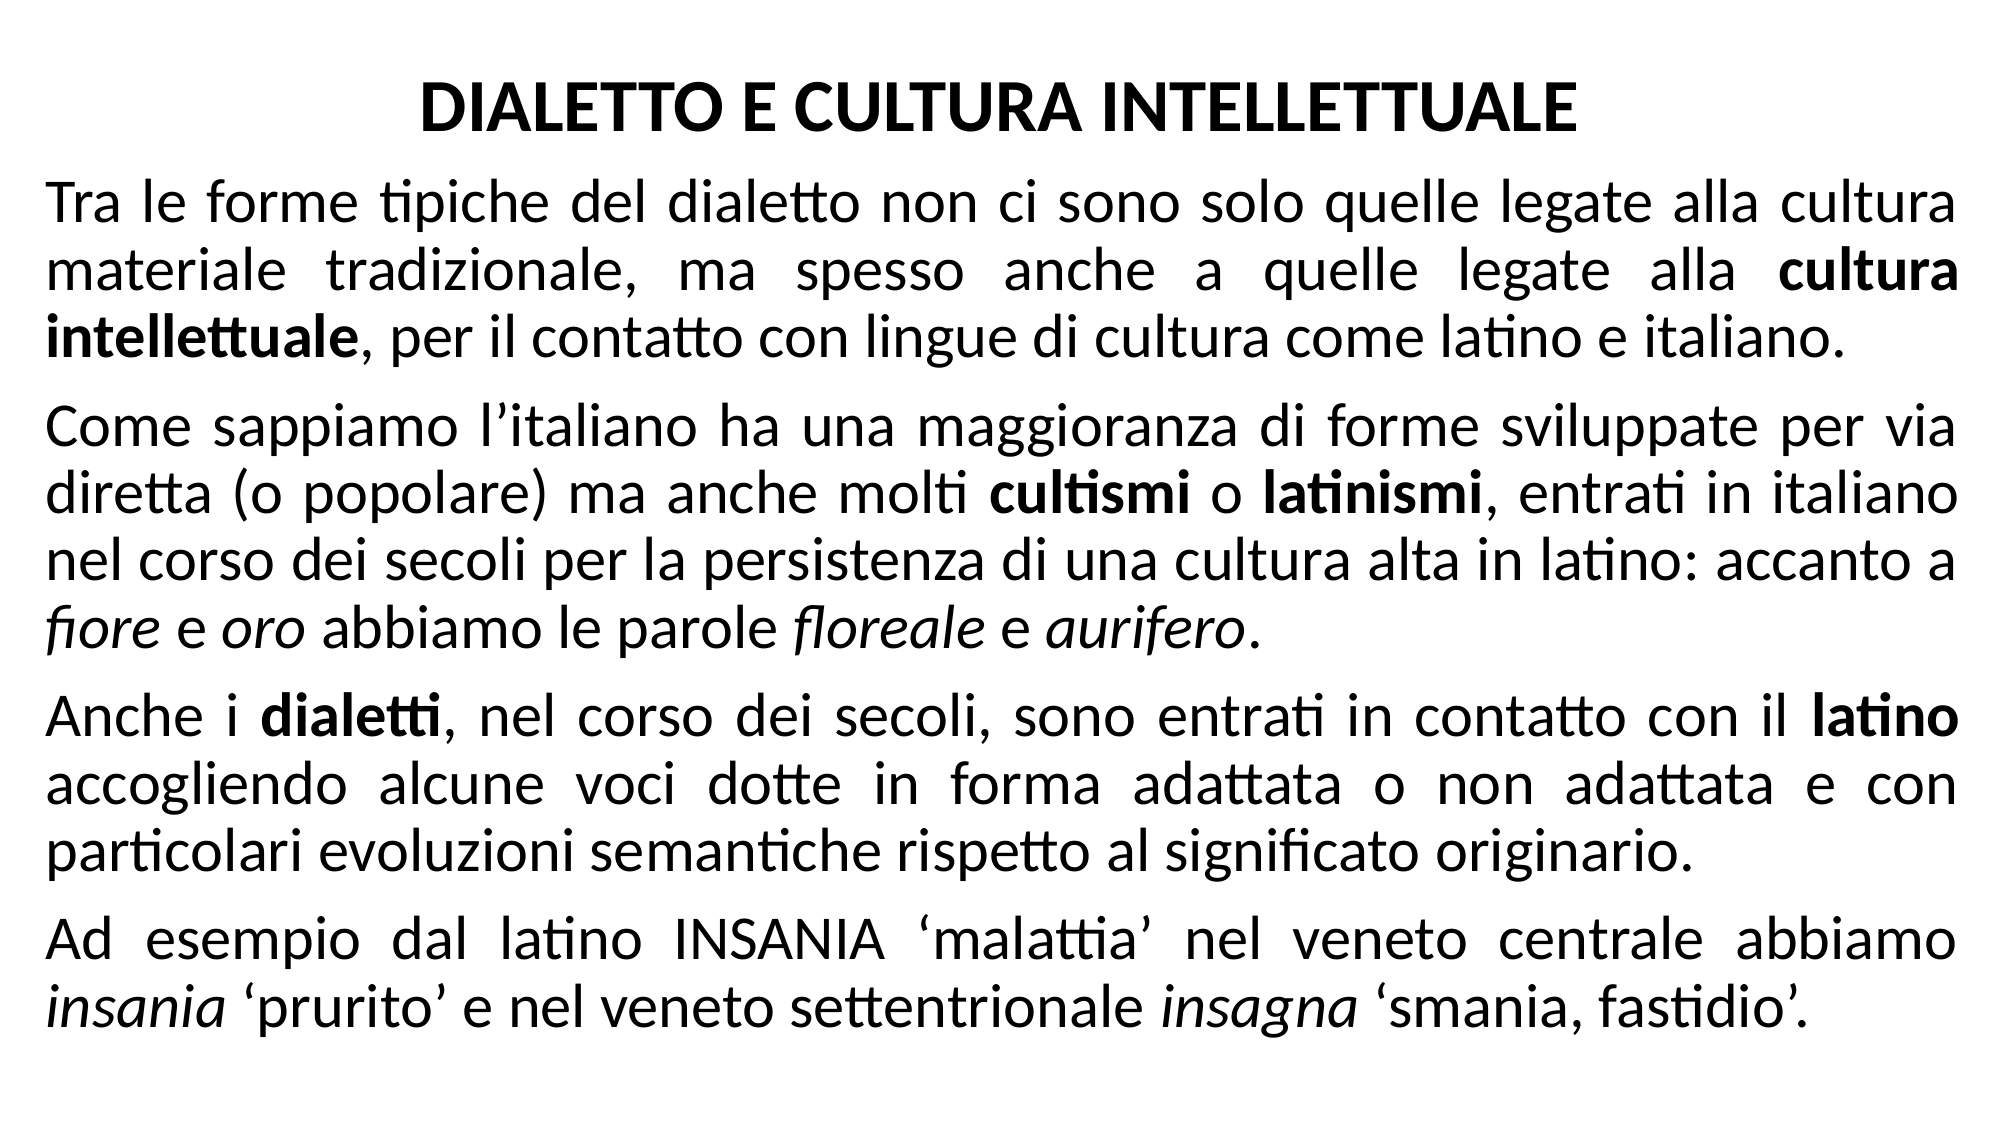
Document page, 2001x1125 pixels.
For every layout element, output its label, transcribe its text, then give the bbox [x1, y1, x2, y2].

text_box Tra le forme tipiche del dialetto non ci sono solo quelle legate alla cultura materiale tradizionale, ma spesso anche a quelle legate alla cultura intellettuale, per il contatto con lingue di cultura come latino e italiano. Come sappiamo l’italiano ha una maggioranza di forme sviluppate per via diretta (o popolare) ma anche molti cultismi o latinismi, entrati in italiano nel corso dei secoli per la persistenza di una cultura alta in latino: accanto a fiore e oro abbiamo le parole floreale e aurifero. Anche i dialetti, nel corso dei secoli, sono entrati in contatto con il latino accogliendo alcune voci dotte in forma adattata o non adattata e con particolari evoluzioni semantiche rispetto al significato originario. Ad esempio dal latino INSANIA ‘malattia’ nel veneto centrale abbiamo insania ‘prurito’ e nel veneto settentrionale insagna ‘smania, fastidio’. [30, 161, 1976, 1100]
title DIALETTO E CULTURA INTELLETTUALE [137, 25, 1863, 161]
